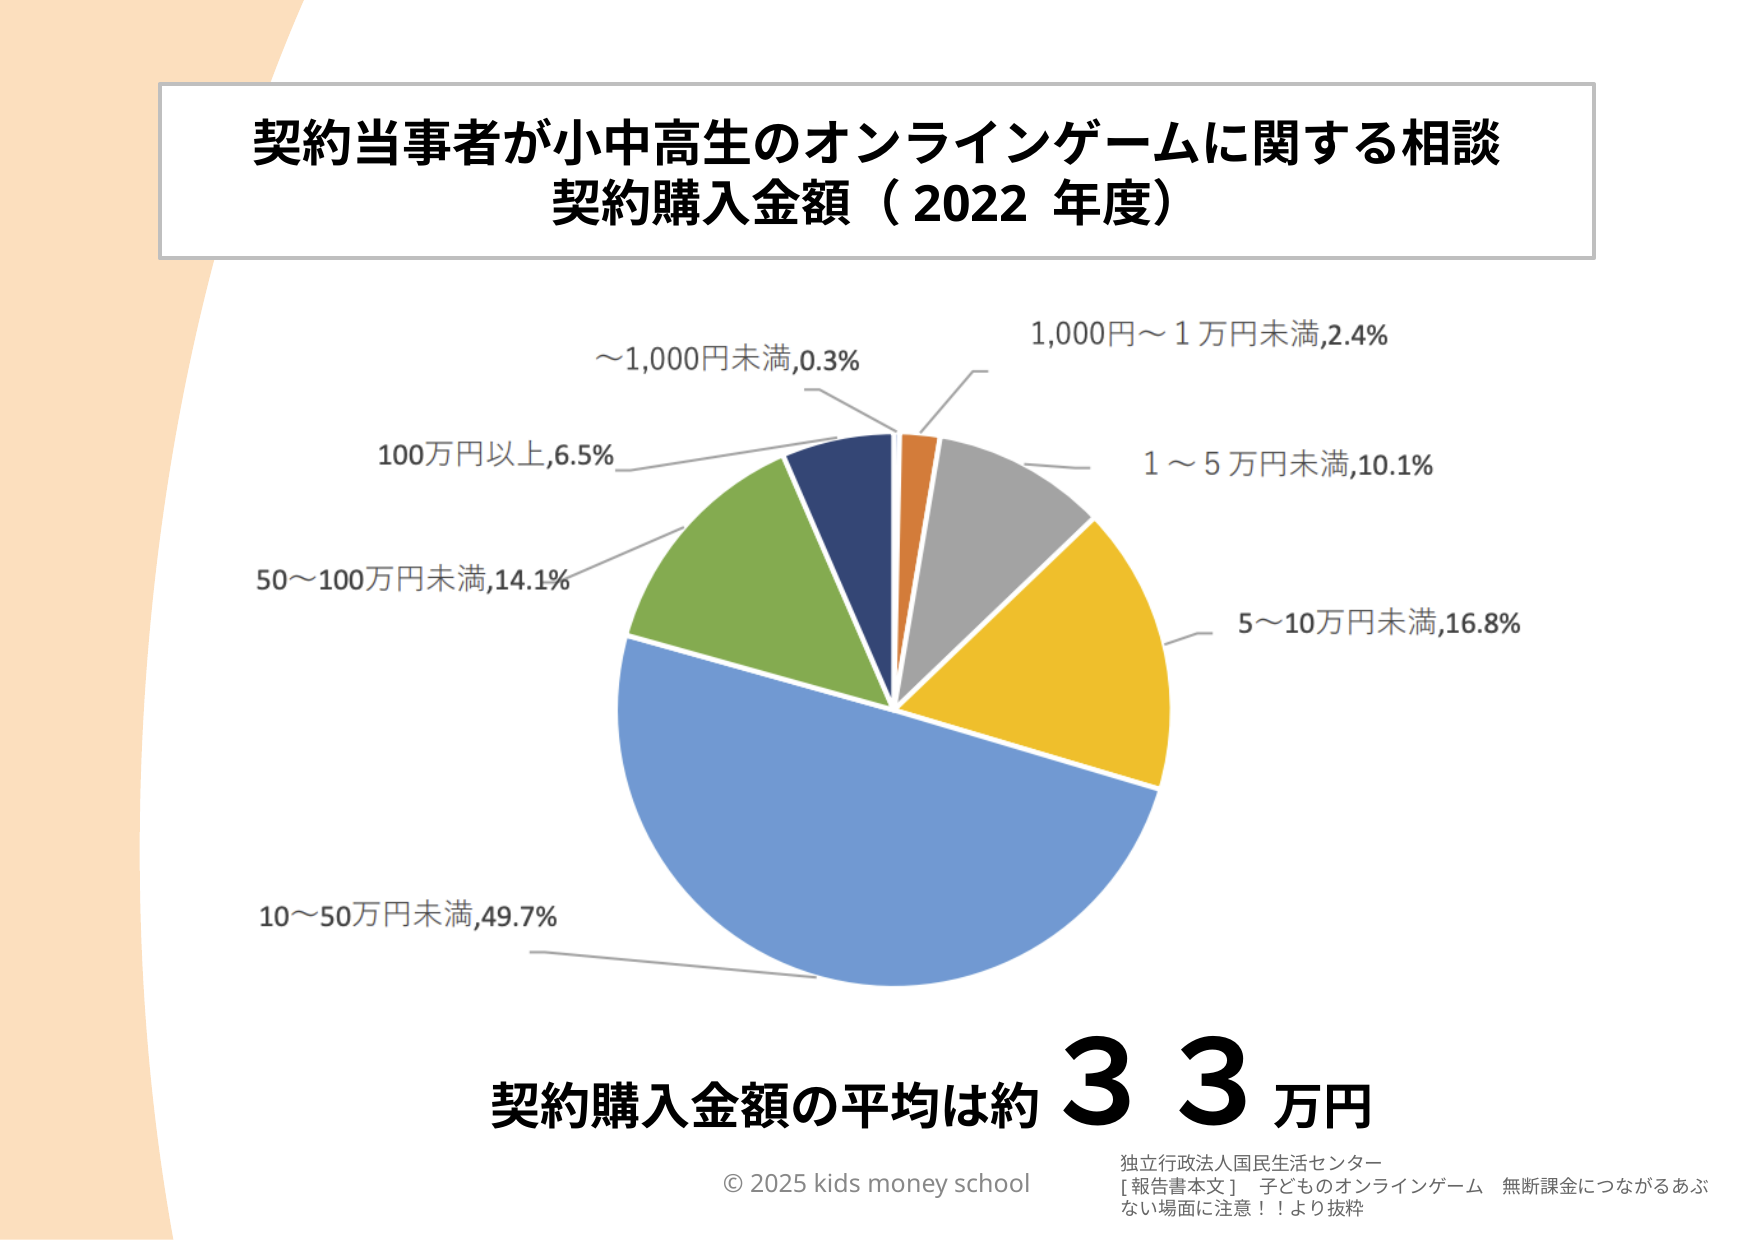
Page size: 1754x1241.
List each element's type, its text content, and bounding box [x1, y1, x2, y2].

text_box 独立行政法人国民生活センター [報告書本文] 子どものオンラインゲーム 無断課金につながるあぶない場面に注意！！より抜粋 [1105, 1137, 1733, 1235]
text_box 契約購入金額の平均は約３３万円 [141, 929, 1754, 1155]
title 契約当事者が小中高生のオンラインゲームに関する相談 契約購入金額（2022 年度） [94, 60, 1660, 283]
picture [0, 290, 1561, 1028]
